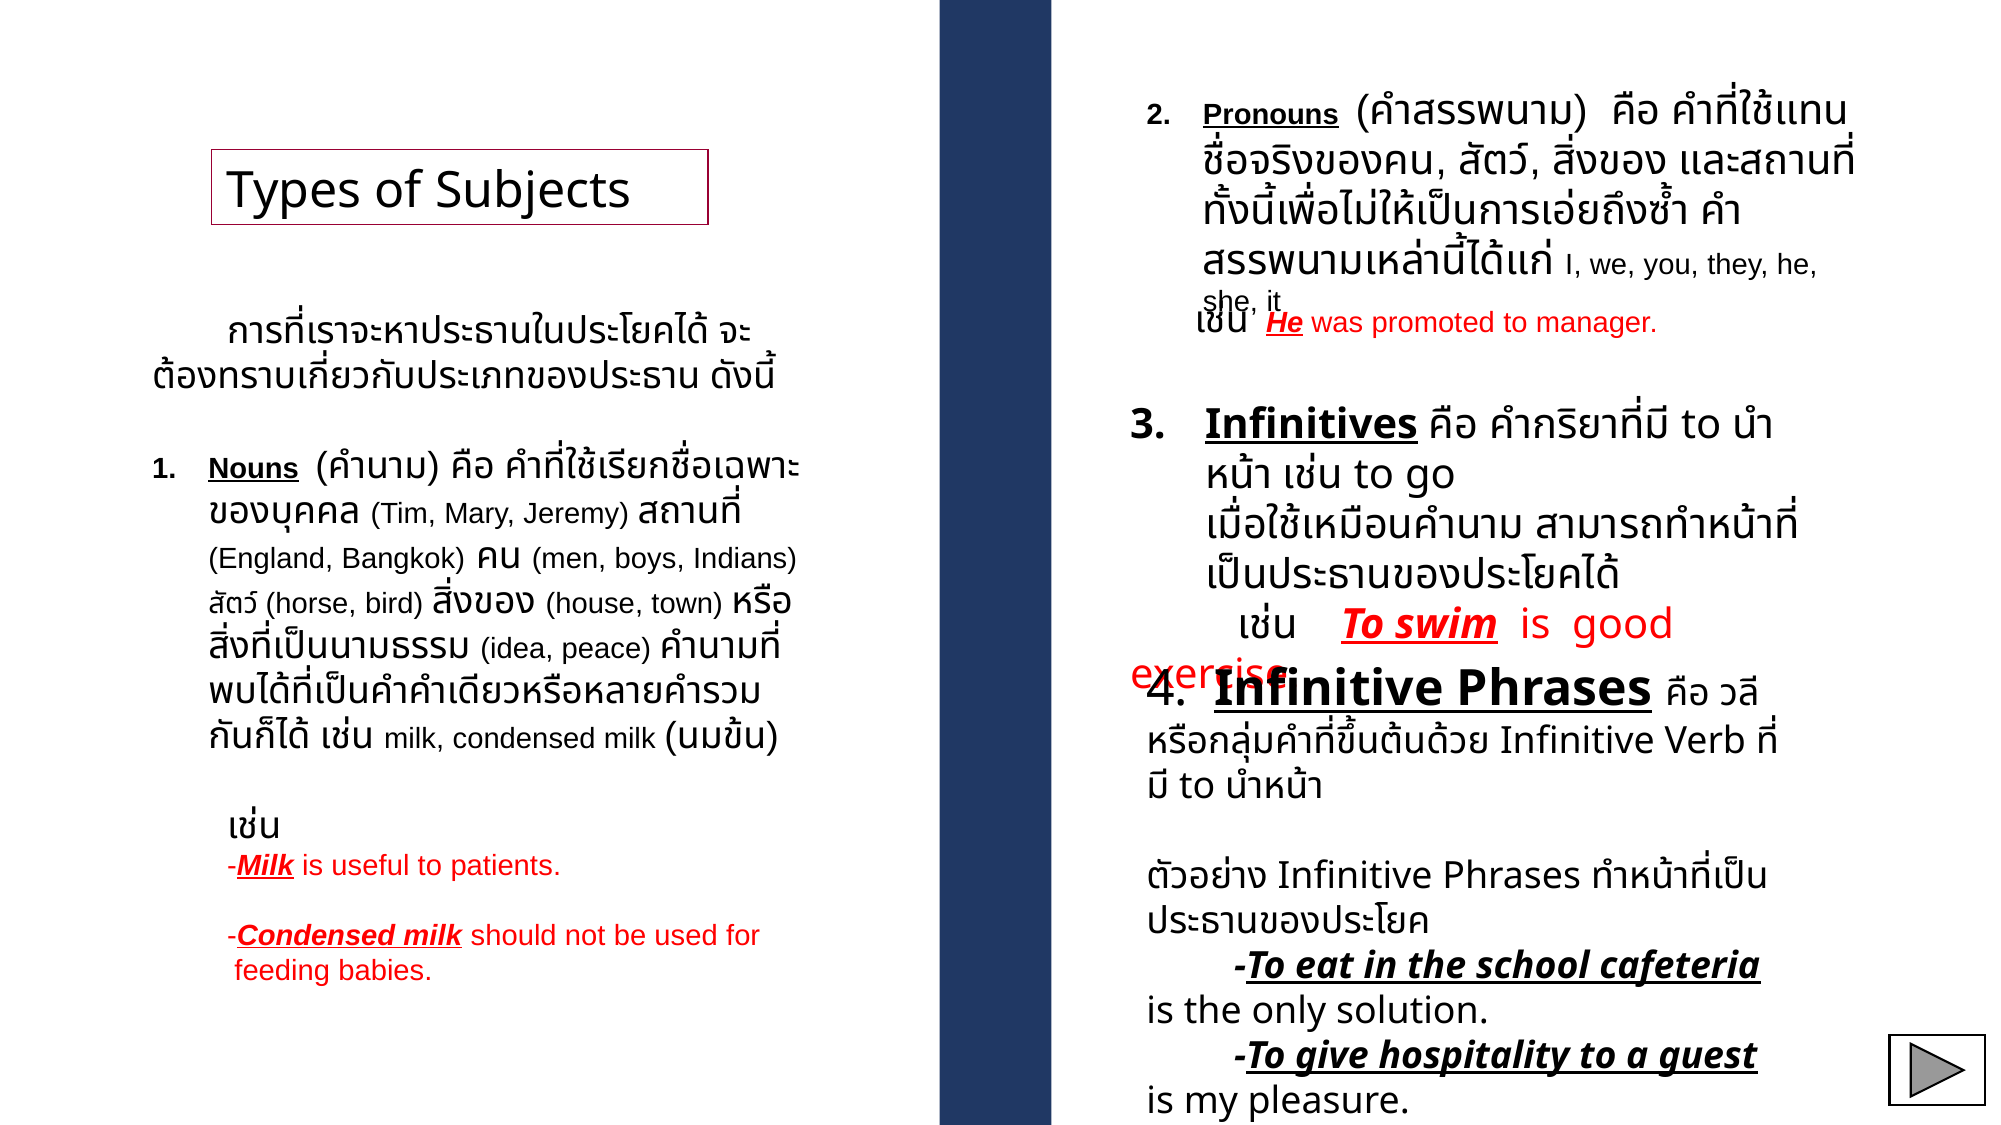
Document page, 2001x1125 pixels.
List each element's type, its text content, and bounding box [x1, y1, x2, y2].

text_box Types of Subjects [211, 149, 708, 225]
text_box เช่น He was promoted to manager. [1179, 287, 1938, 348]
text_box การที่เราจะหาประธานในประโยคได้ จะต้องทราบเกี่ยวกับประเภทของประธาน ดังนี้ Nouns (คำนาม) คือ คำที่ใช้เรียกชื่อเฉพาะของบุคคล (Tim, Mary, Jeremy) สถานที่ (England, Bangkok) คน (men, boys, Indians) สัตว์ (horse, bird) สิ่งของ (house, town) หรือสิ่งที่เป็นนามธรรม (idea, peace) คำนามที่พบได้ที่เป็นคำคำเดียวหรือหลายคำรวมกันก็ได้ เช่น milk, condensed milk (นมข้น) เช่น -Milk is useful to patients. -Condensed milk should not be used for feeding babies. [137, 298, 817, 994]
text_box [1888, 1034, 1986, 1106]
text_box [939, 0, 1052, 1125]
text_box Pronouns (คำสรรพนาม) คือ คำที่ใช้แทนชื่อจริงของคน, สัตว์, สิ่งของ และสถานที่ ทั้งนี้เพื่อไม่ให้เป็นการเอ่ยถึงซ้ำ คำสรรพนามเหล่านี้ได้แก่ I, we, you, they, he, she, it [1131, 74, 1890, 375]
text_box Infinitives คือ คำกริยาที่มี to นำหน้า เช่น to go เมื่อใช้เหมือนคำนาม สามารถทำหน้าที่เป็นประธานของประโยคได้ เช่น To swim is good exercise. [1115, 388, 1826, 704]
text_box 4. Infinitive Phrases คือ วลีหรือกลุ่มคำที่ขึ้นต้นด้วย Infinitive Verb ที่มี to นำหน้า ตัวอย่าง Infinitive Phrases ทำหน้าที่เป็นประธานของประโยค -To eat in the school cafeteria is the only solution. -To give hospitality to a guest is my pleasure. [1131, 648, 1796, 1125]
